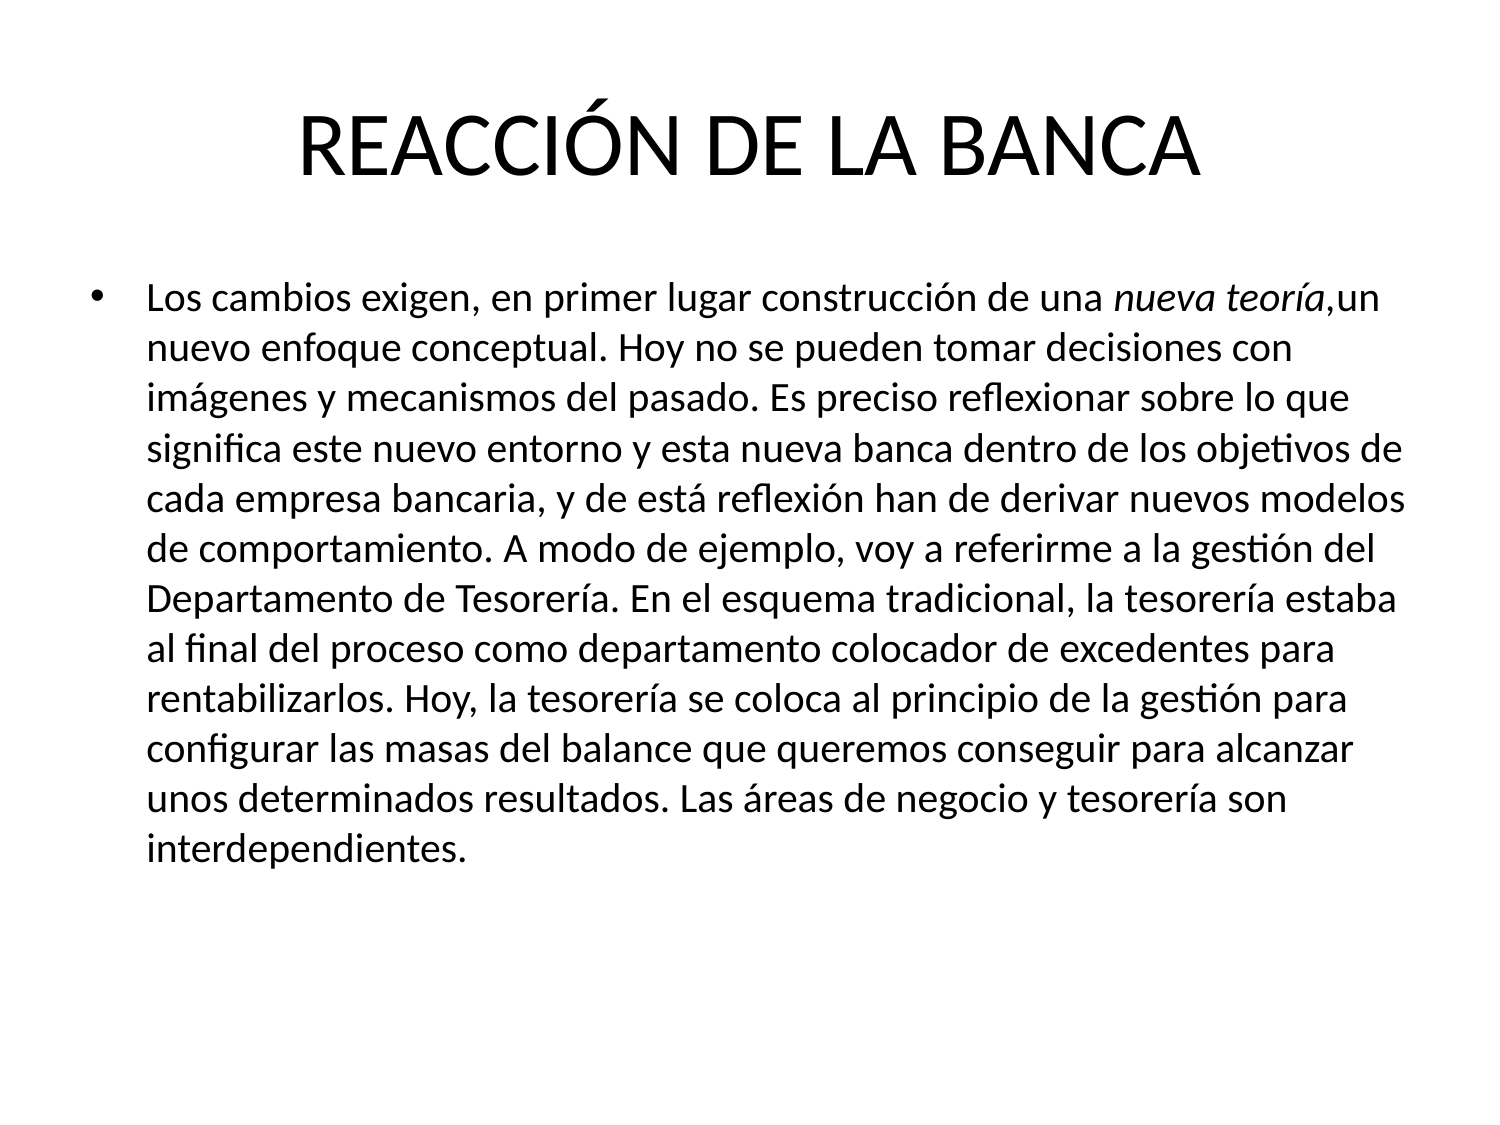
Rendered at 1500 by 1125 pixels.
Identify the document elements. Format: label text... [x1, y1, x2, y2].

list Los cambios exigen, en primer lugar construcción de una nueva teoría,un nuevo enfoque conceptual. Hoy no se pueden tomar decisiones con imágenes y mecanismos del pasado. Es preciso reflexionar sobre lo que significa este nuevo entorno y esta nueva banca dentro de los objetivos de cada empresa bancaria, y de está reflexión han de derivar nuevos modelos de comportamiento. A modo de ejemplo, voy a referirme a la gestión del Departamento de Tesorería. En el esquema tradicional, la tesorería estaba al final del proceso como departamento colocador de excedentes para rentabilizarlos. Hoy, la tesorería se coloca al principio de la gestión para configurar las masas del balance que queremos conseguir para alcanzar unos determinados resultados. Las áreas de negocio y tesorería son interdependientes. [75, 262, 1425, 1005]
title REACCIÓN DE LA BANCA [75, 45, 1425, 233]
